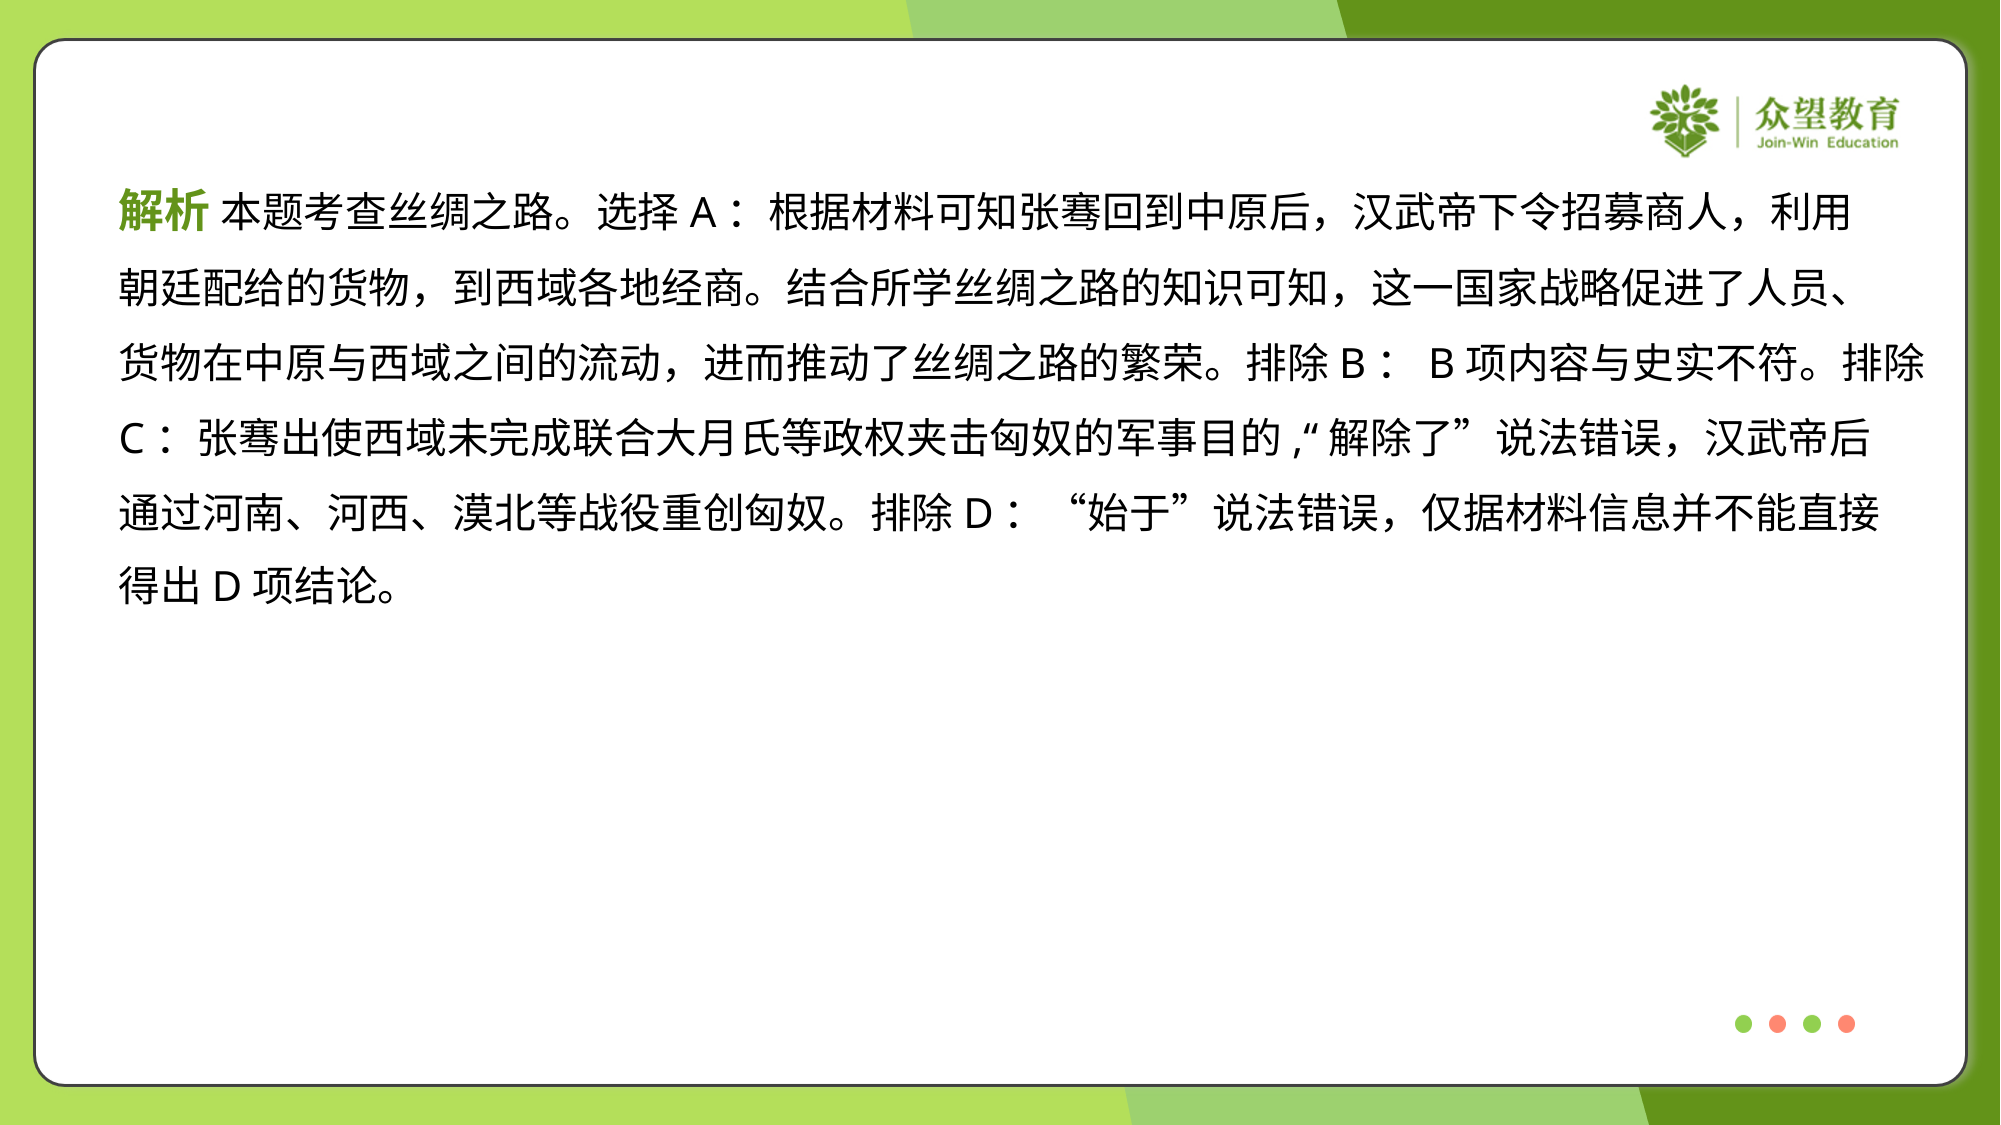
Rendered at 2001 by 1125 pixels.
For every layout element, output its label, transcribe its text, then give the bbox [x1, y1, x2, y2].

text_box 解析 本题考查丝绸之路。选择A：根据材料可知张骞回到中原后，汉武帝下令招募商人，利用 朝廷配给的货物，到西域各地经商。结合所学丝绸之路的知识可知，这一国家战略促进了人员、 货物在中原与西域之间的流动，进而推动了丝绸之路的繁荣。排除B：B项内容与史实不符。排除 C：张骞出使西域未完成联合大月氏等政权夹击匈奴的军事目的,“解除了”说法错误，汉武帝后 通过河南、河西、漠北等战役重创匈奴。排除D：“始于”说法错误，仅据材料信息并不能直接 得出D项结论。 [118, 159, 1883, 602]
picture [0, 0, 2000, 1125]
